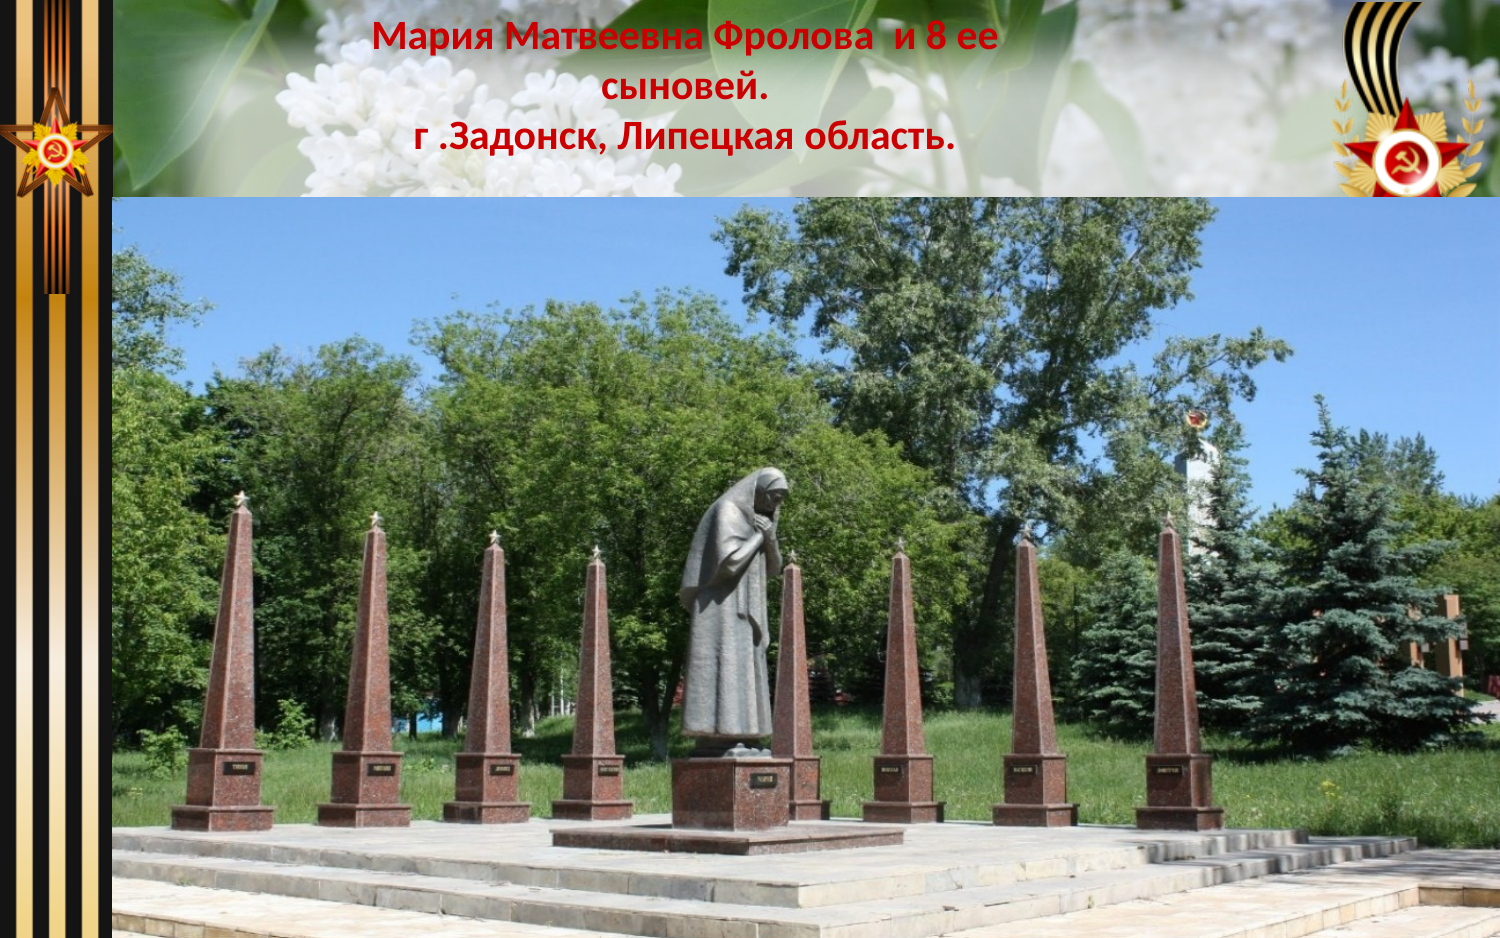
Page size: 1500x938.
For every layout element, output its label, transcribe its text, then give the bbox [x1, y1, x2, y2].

picture [0, 0, 1500, 938]
text_box Мария Матвеевна Фролова и 8 ее сыновей. г .Задонск, Липецкая область. [312, 0, 1058, 165]
